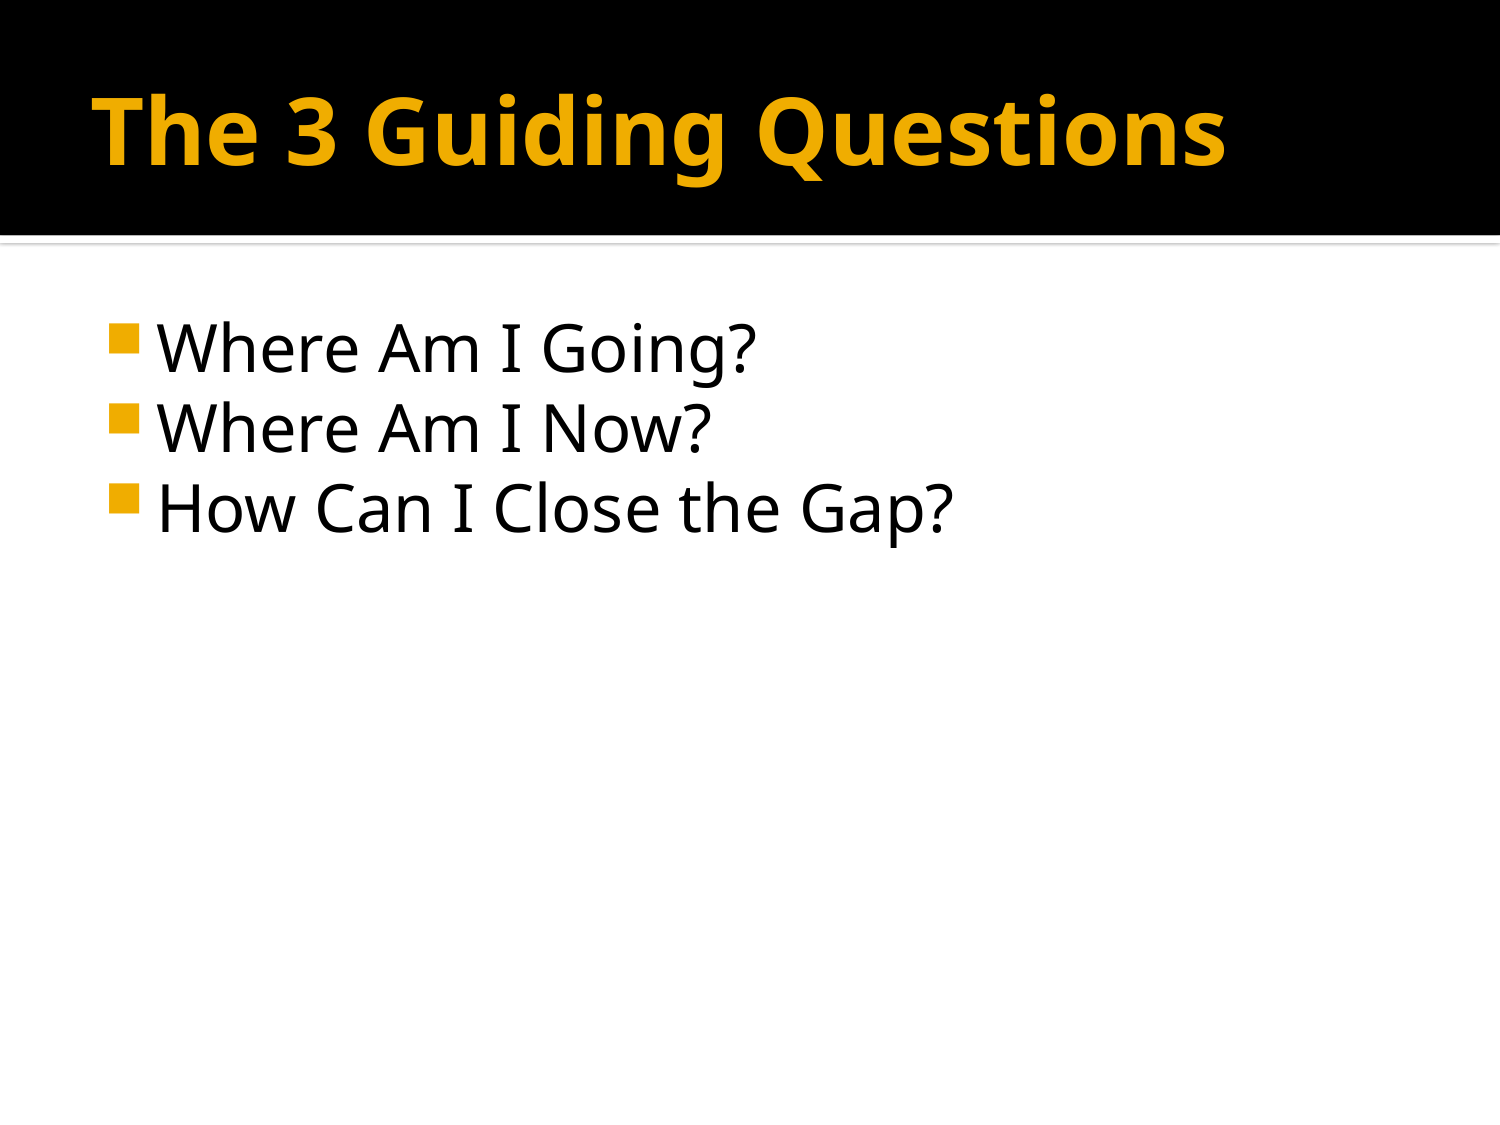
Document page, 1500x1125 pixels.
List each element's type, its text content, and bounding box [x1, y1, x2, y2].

list Where Am I Going? Where Am I Now? How Can I Close the Gap? [75, 291, 1425, 1050]
title The 3 Guiding Questions [75, 25, 1425, 231]
